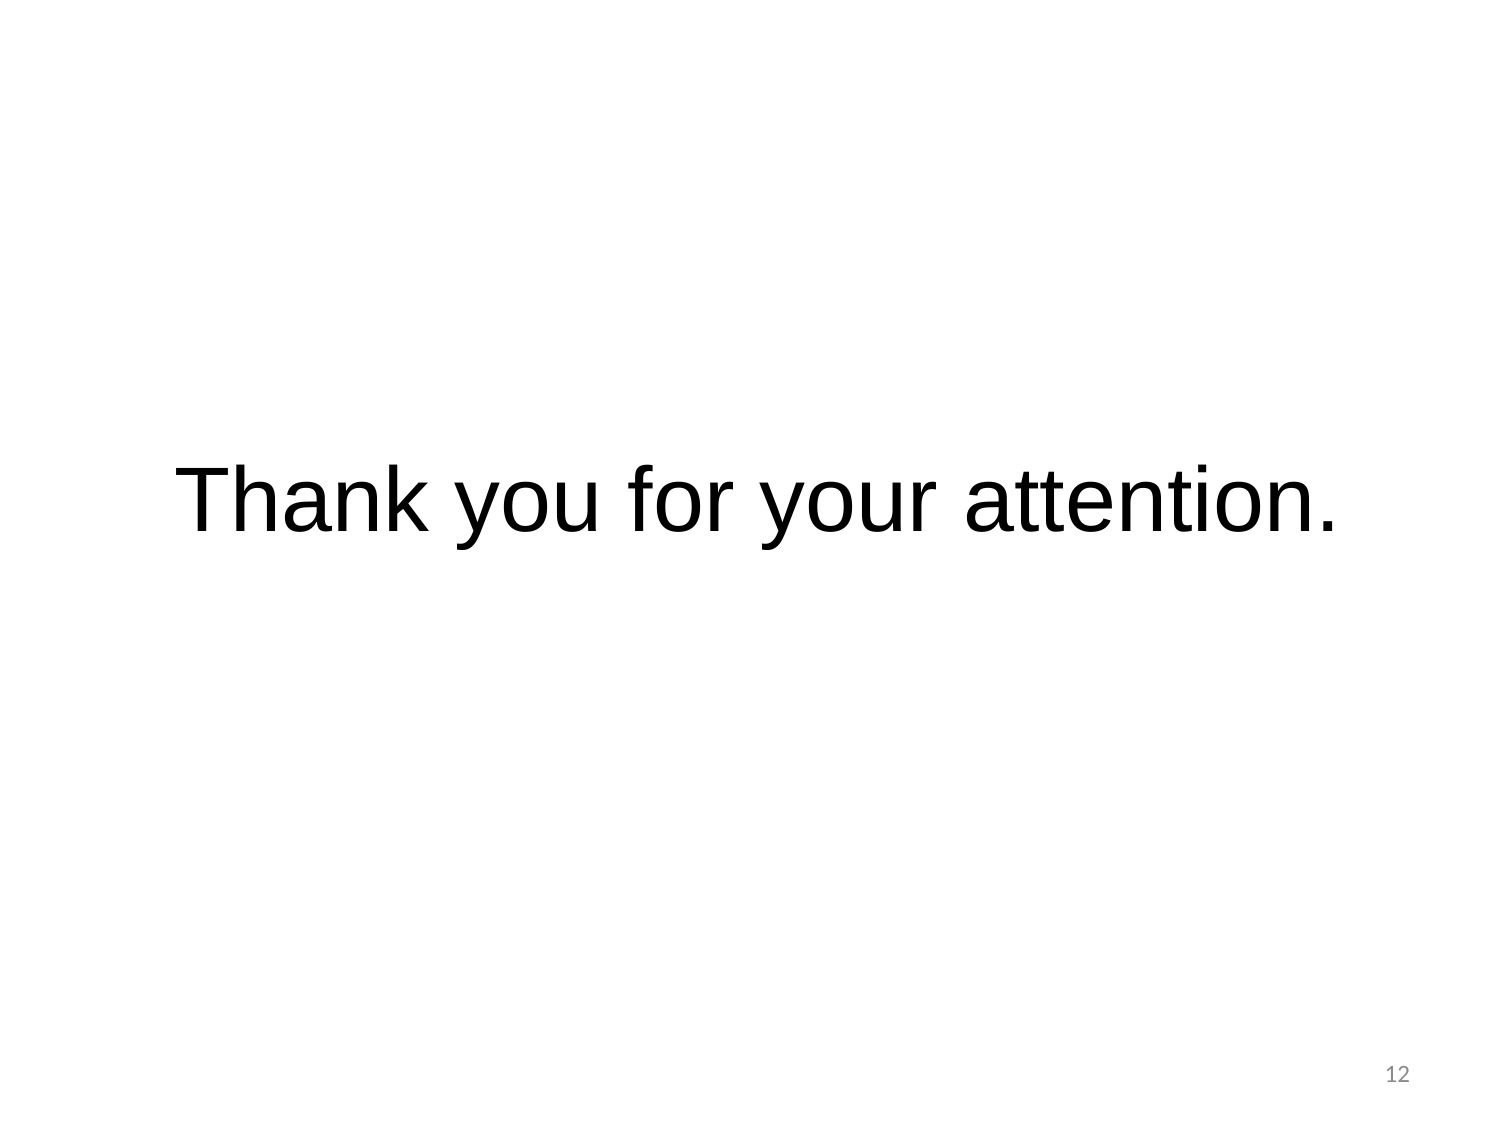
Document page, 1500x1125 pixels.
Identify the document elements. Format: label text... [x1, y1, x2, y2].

list Thank you for your attention. [159, 432, 1378, 591]
slide_number 12 [1074, 1042, 1425, 1103]
